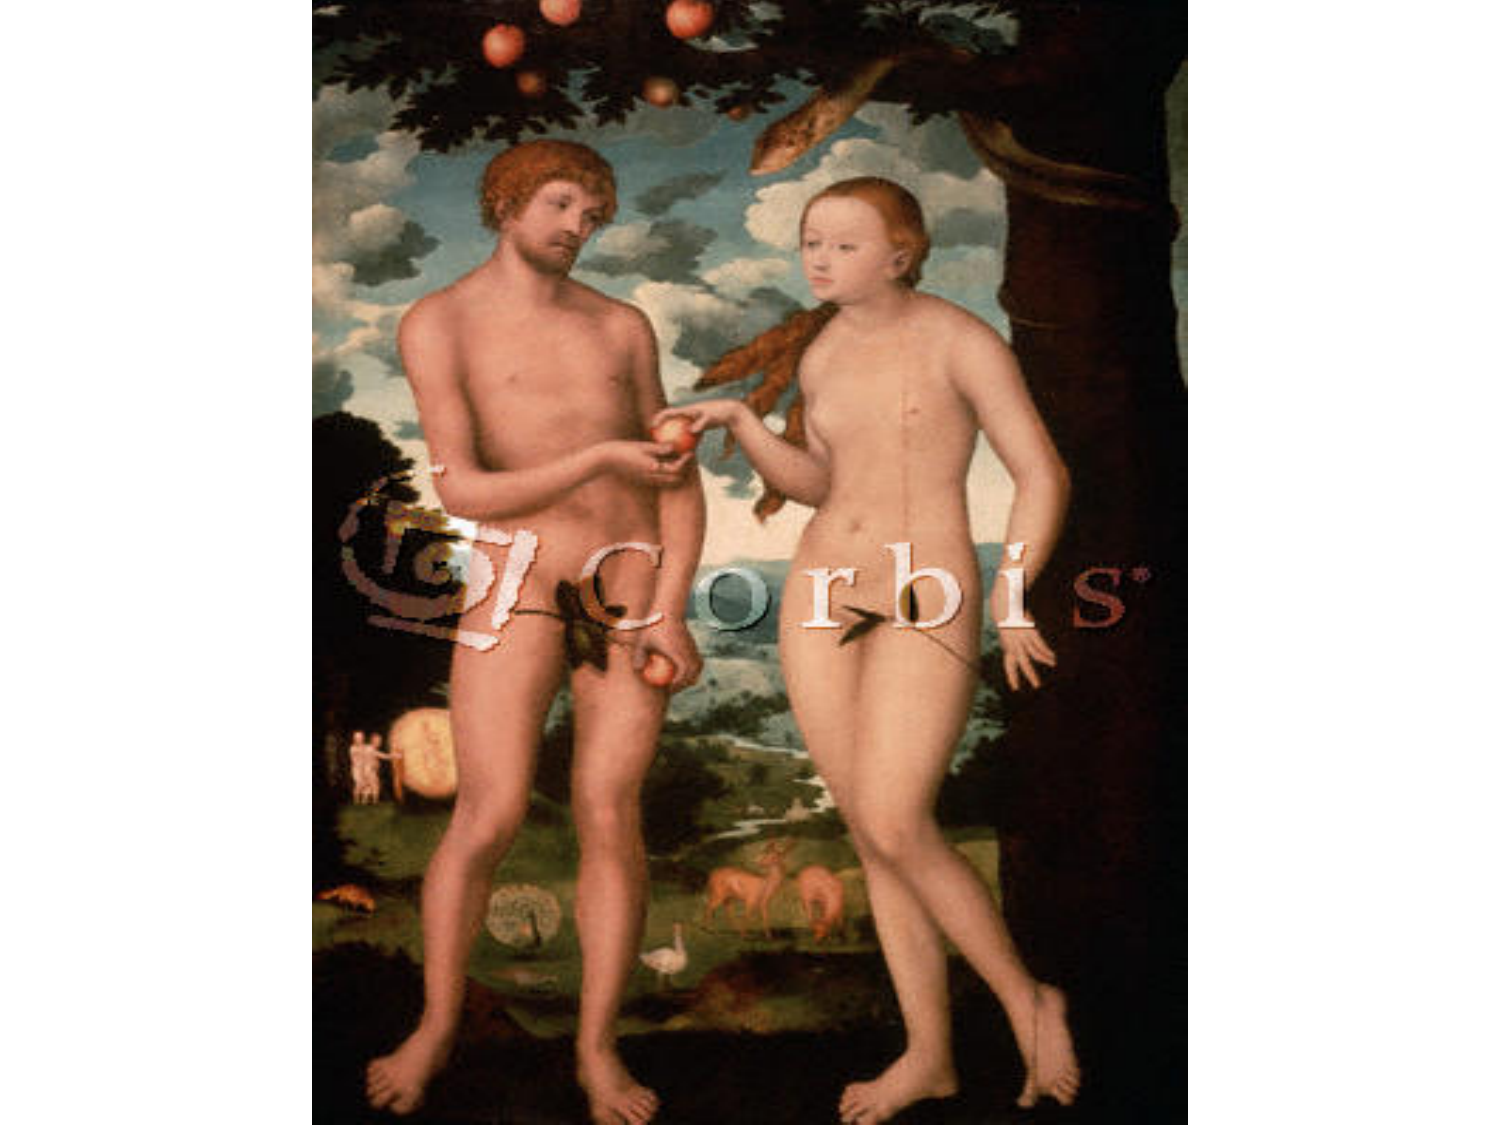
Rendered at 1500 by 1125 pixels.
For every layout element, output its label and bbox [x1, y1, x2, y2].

picture [312, 0, 1188, 1125]
